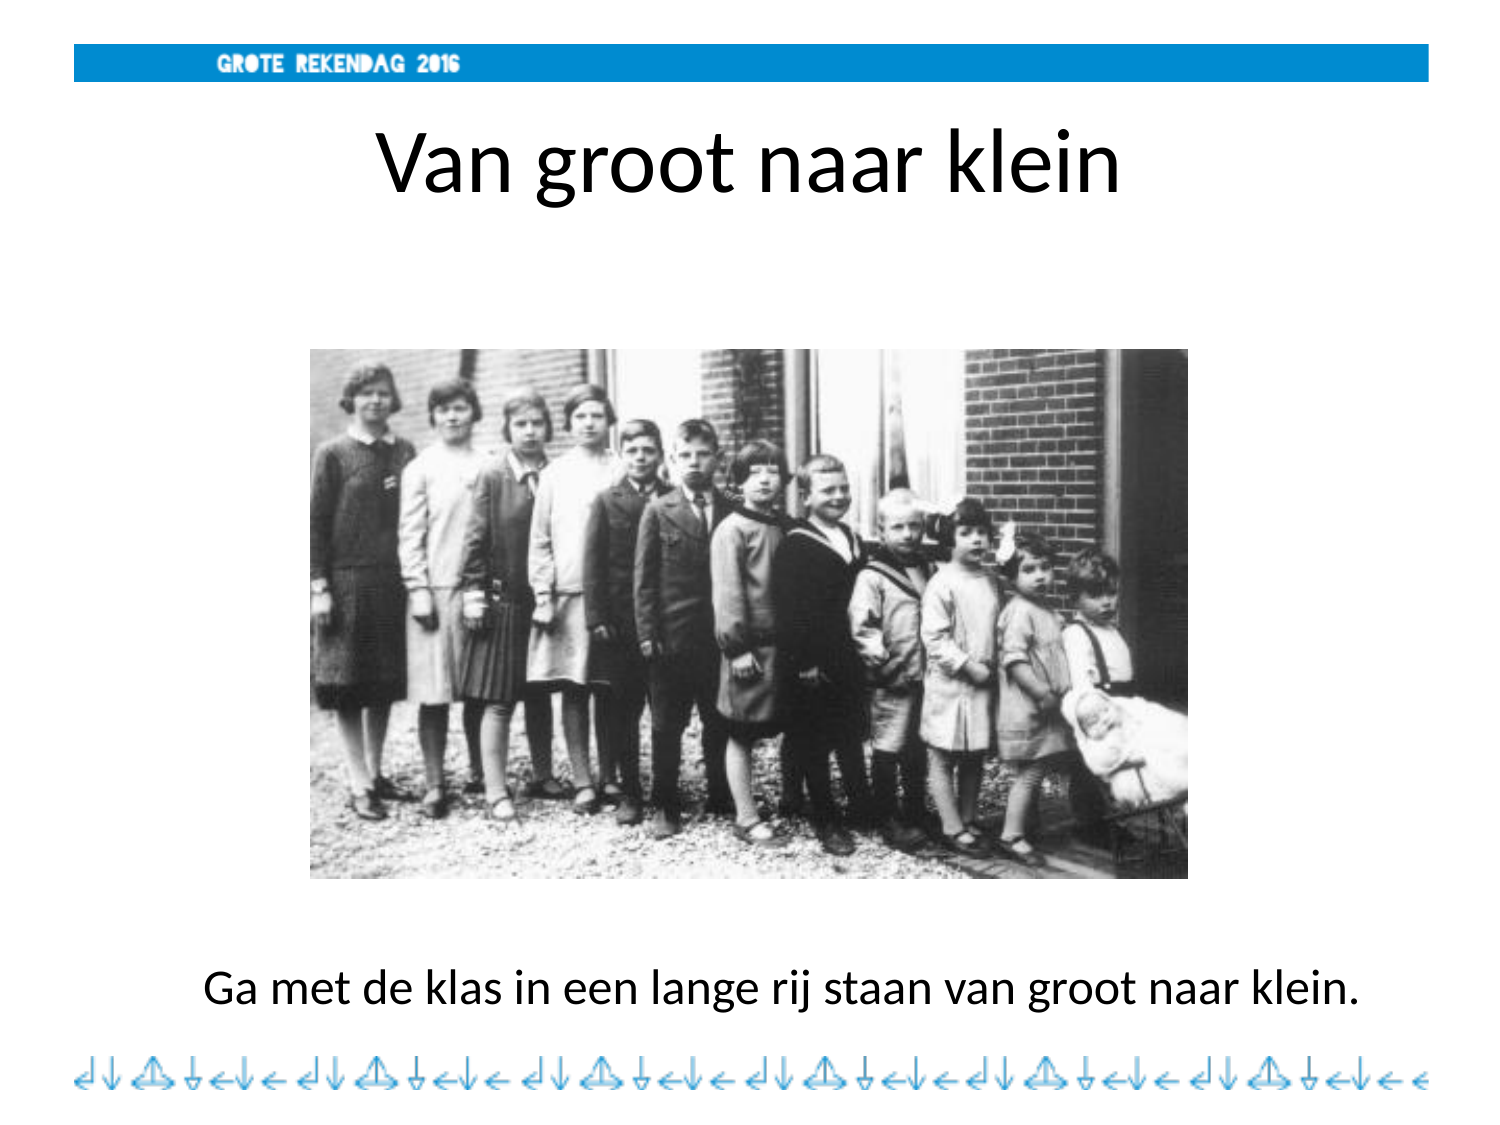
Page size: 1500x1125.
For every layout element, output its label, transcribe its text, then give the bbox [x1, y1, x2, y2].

picture [73, 1056, 1429, 1090]
picture [417, 54, 459, 72]
text_box Ga met de klas in een lange rij staan van groot naar klein. [188, 947, 1376, 1022]
picture [296, 54, 405, 72]
title Van groot naar klein [75, 90, 1425, 233]
picture [310, 349, 1188, 880]
picture [217, 54, 284, 72]
